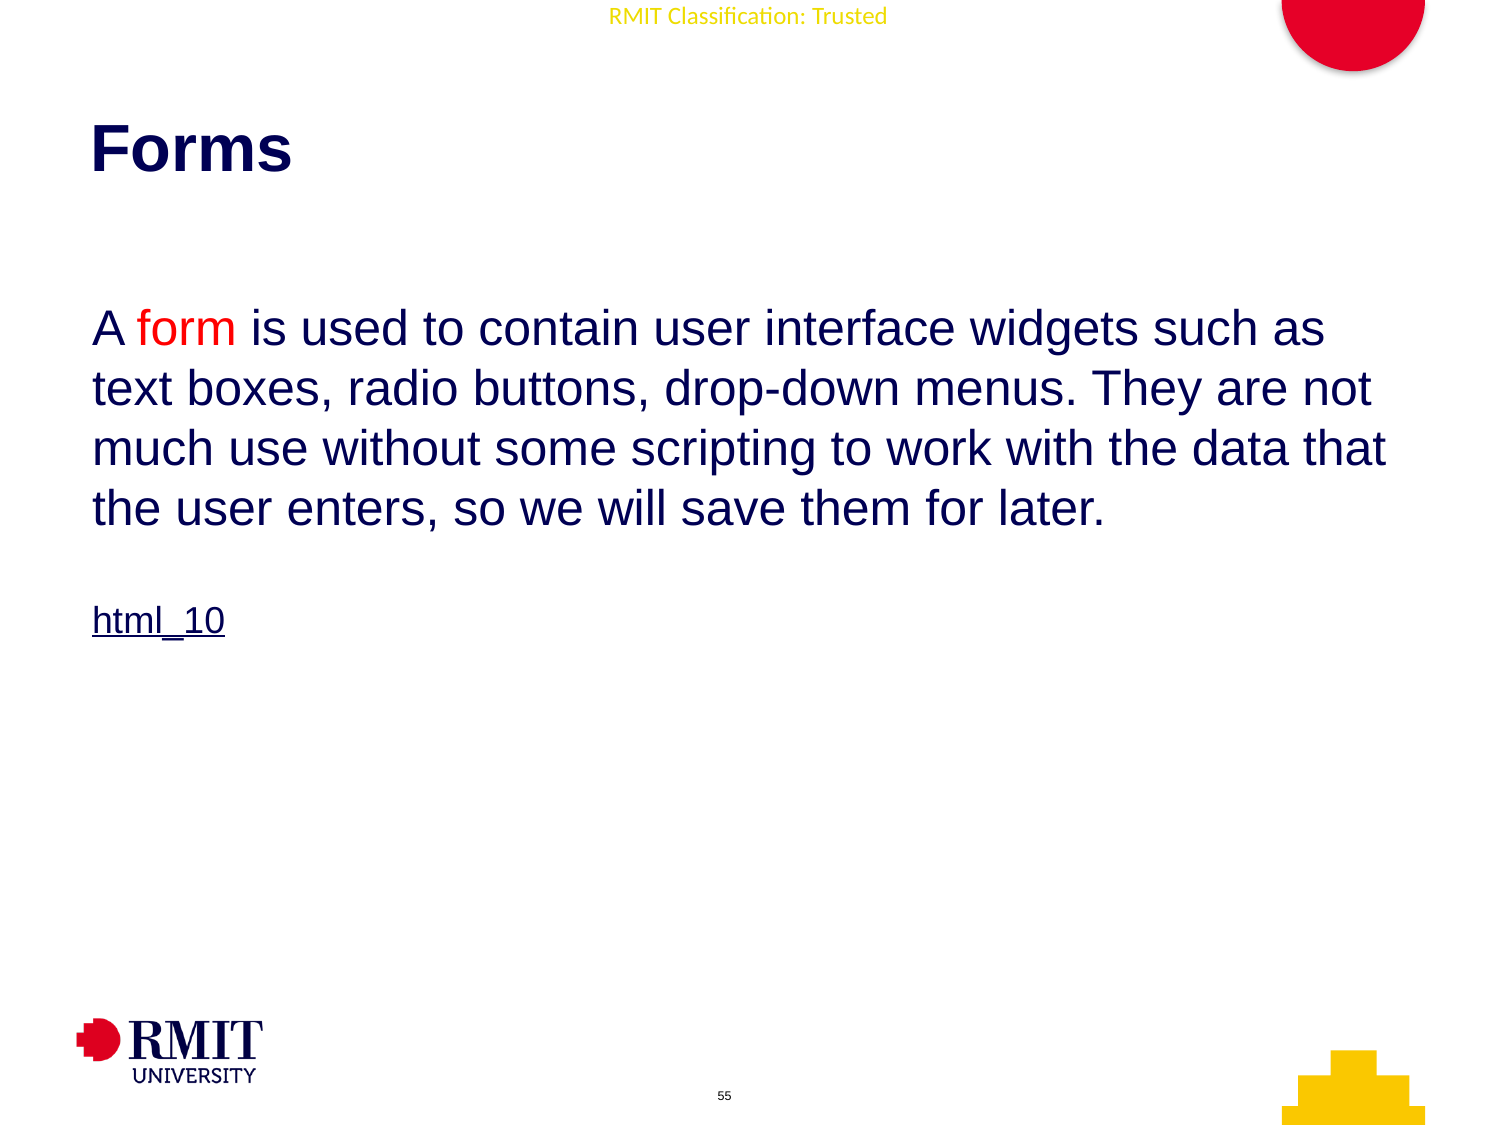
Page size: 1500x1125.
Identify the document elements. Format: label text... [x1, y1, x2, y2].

title Forms [75, 23, 1237, 267]
picture [57, 1001, 281, 1102]
list A form is used to contain user interface widgets such as text boxes, radio buttons, drop-down menus. They are not much use without some scripting to work with the data that the user enters, so we will save them for later. html_10 [75, 288, 1425, 952]
